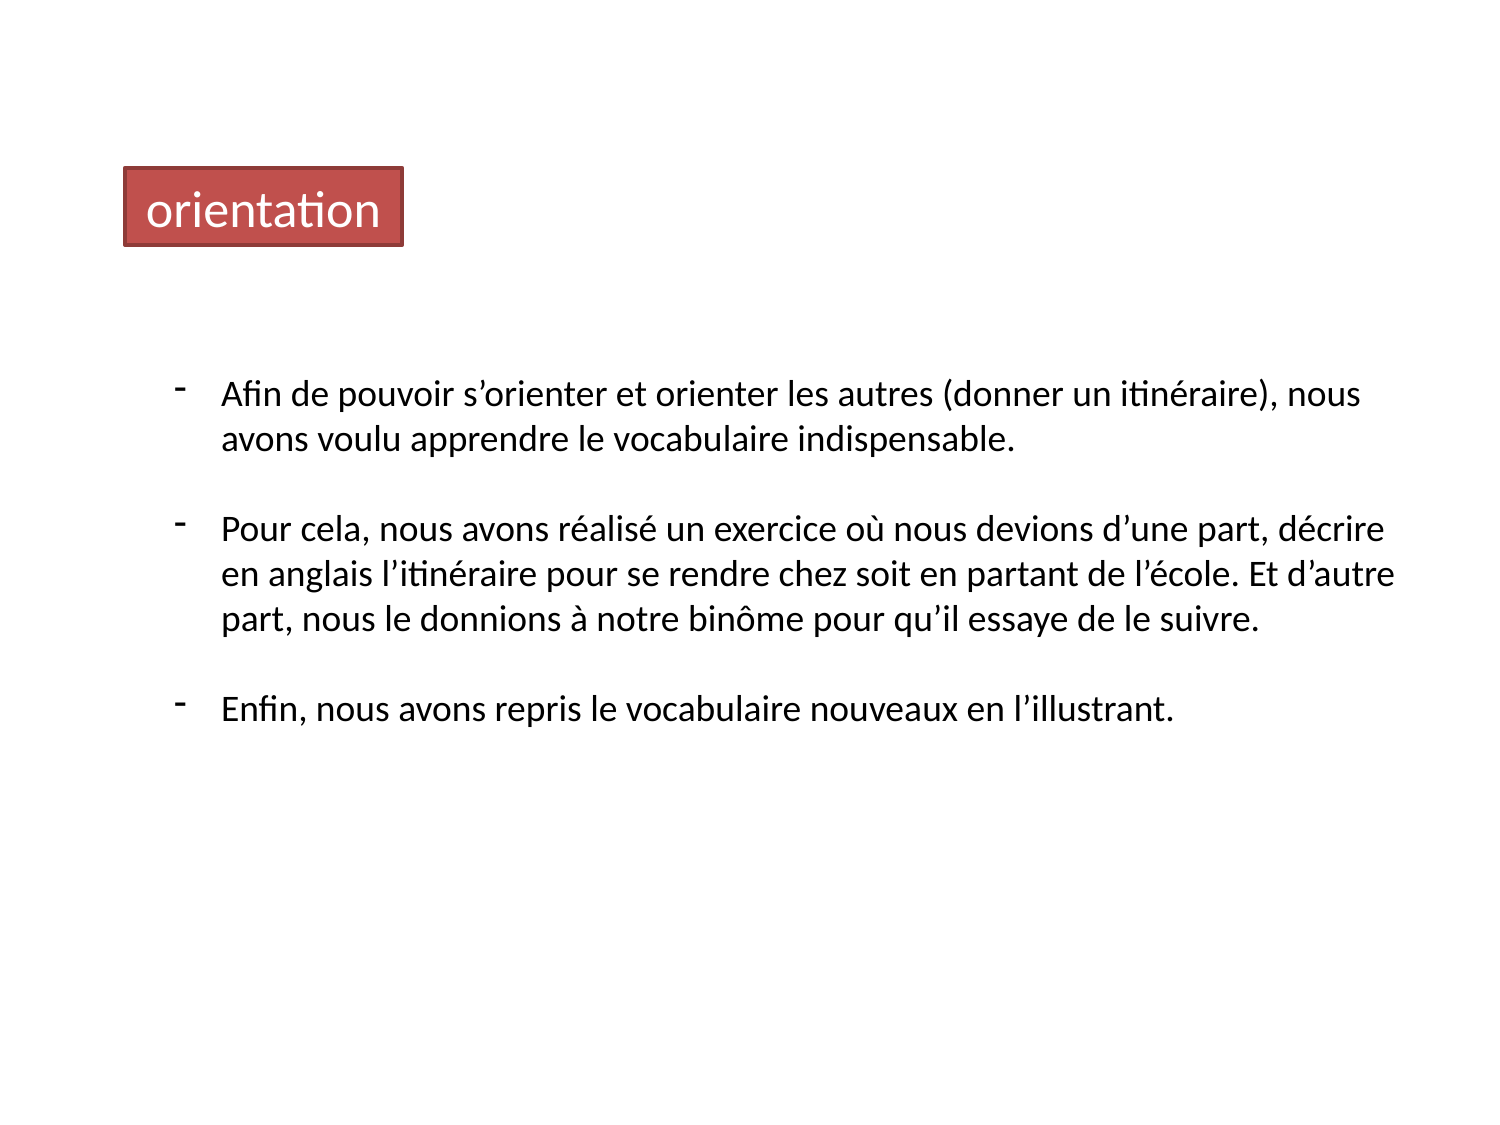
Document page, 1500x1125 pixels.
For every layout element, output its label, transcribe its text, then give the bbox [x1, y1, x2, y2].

text_box orientation [123, 166, 404, 247]
text_box Afin de pouvoir s’orienter et orienter les autres (donner un itinéraire), nous avons voulu apprendre le vocabulaire indispensable. Pour cela, nous avons réalisé un exercice où nous devions d’une part, décrire en anglais l’itinéraire pour se rendre chez soit en partant de l’école. Et d’autre part, nous le donnions à notre binôme pour qu’il essaye de le suivre. Enfin, nous avons repris le vocabulaire nouveaux en l’illustrant. [159, 361, 1435, 737]
